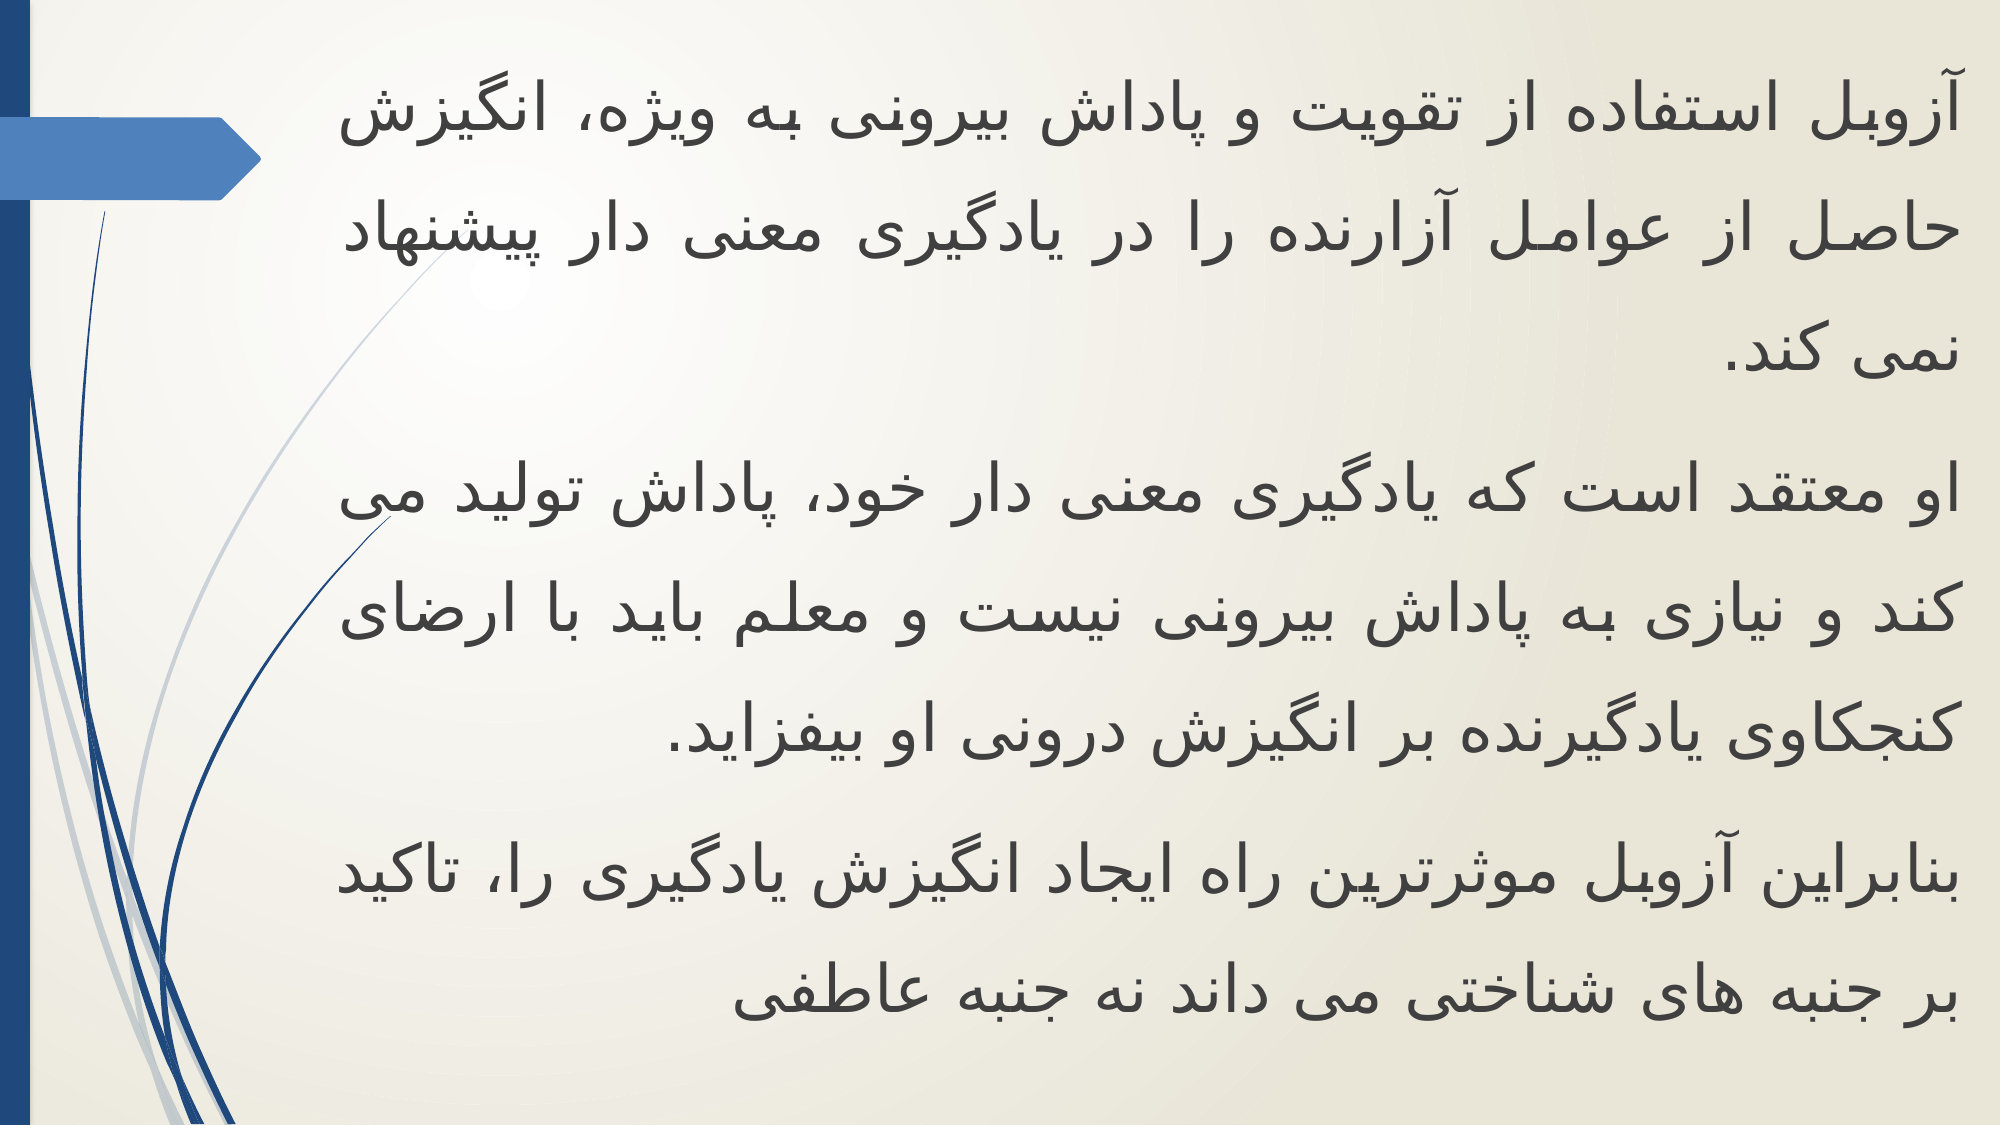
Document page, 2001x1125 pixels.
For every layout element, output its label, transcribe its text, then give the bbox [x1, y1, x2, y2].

list آزوبل استفاده از تقویت و پاداش بیرونی به ویژه، انگیزش حاصل از عوامل آزارنده را در یادگیری معنی دار پیشنهاد نمی کند. او معتقد است که یادگیری معنی دار خود، پاداش تولید می کند و نیازی به پاداش بیرونی نیست و معلم باید با ارضای کنجکاوی یادگیرنده بر انگیزش درونی او بیفزاید. بنابراین آزوبل موثرترین راه ایجاد انگیزش یادگیری را، تاکید بر جنبه های شناختی می داند نه جنبه عاطفی [319, 16, 1979, 1074]
